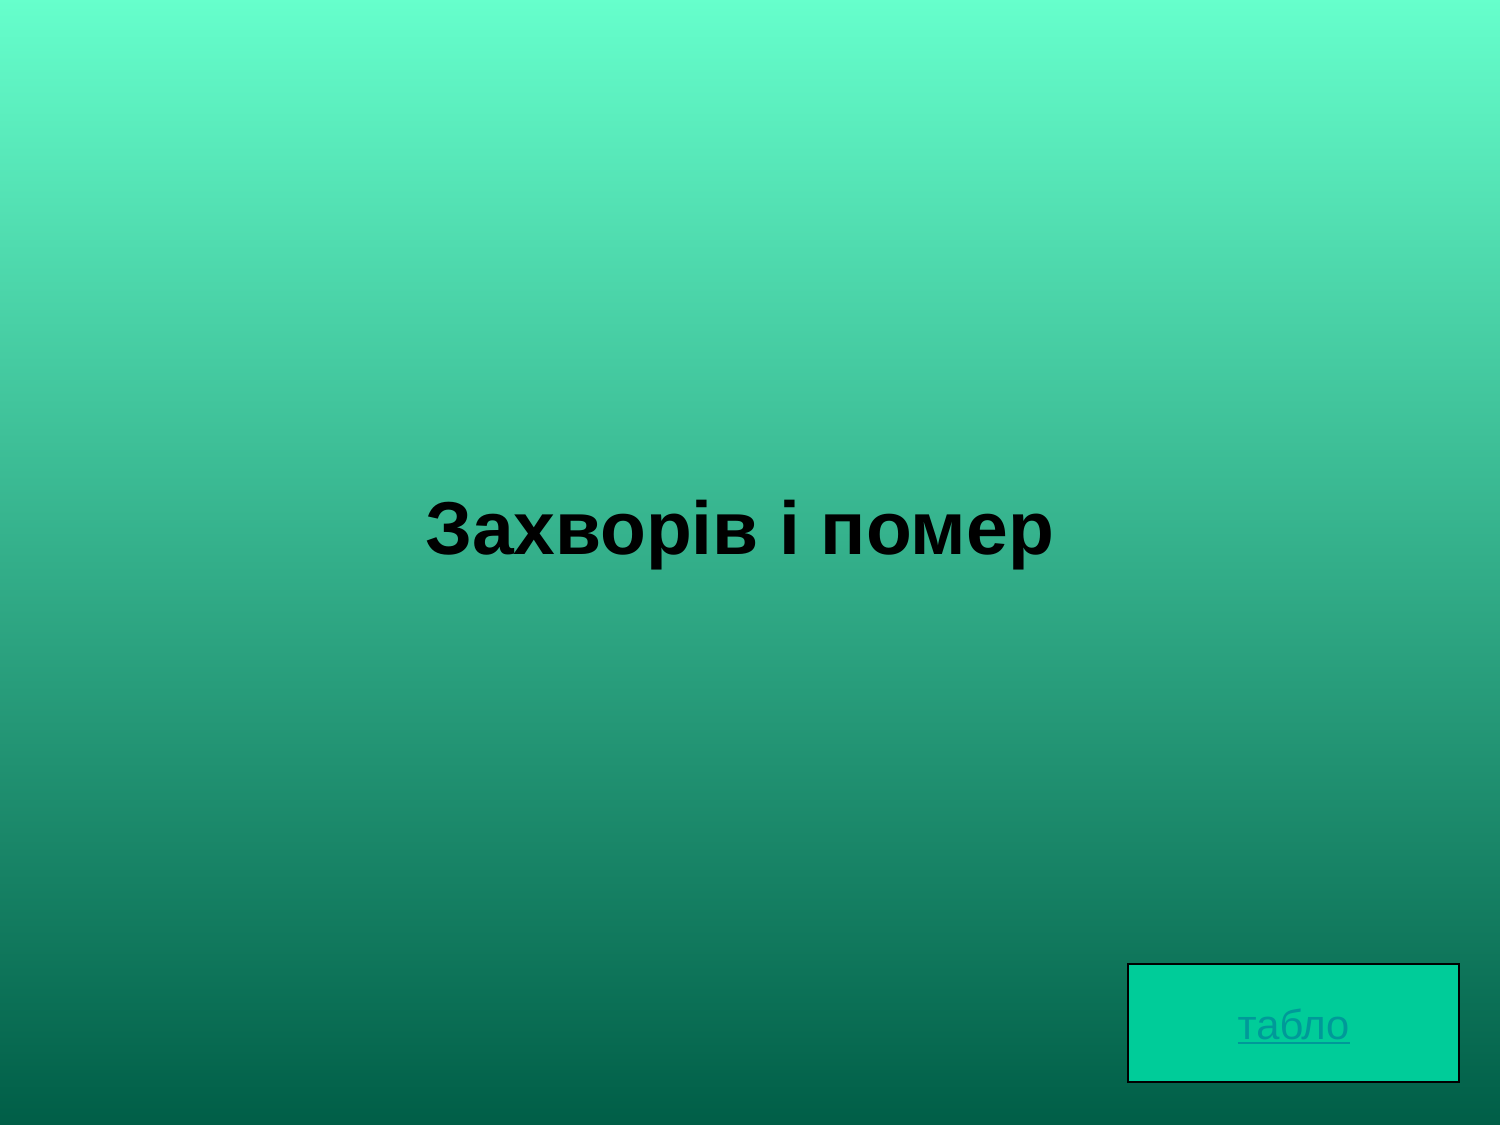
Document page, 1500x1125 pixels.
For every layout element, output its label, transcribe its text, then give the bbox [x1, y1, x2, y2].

list Захворів і помер [74, 262, 1426, 1006]
text_box табло [1128, 964, 1459, 1083]
